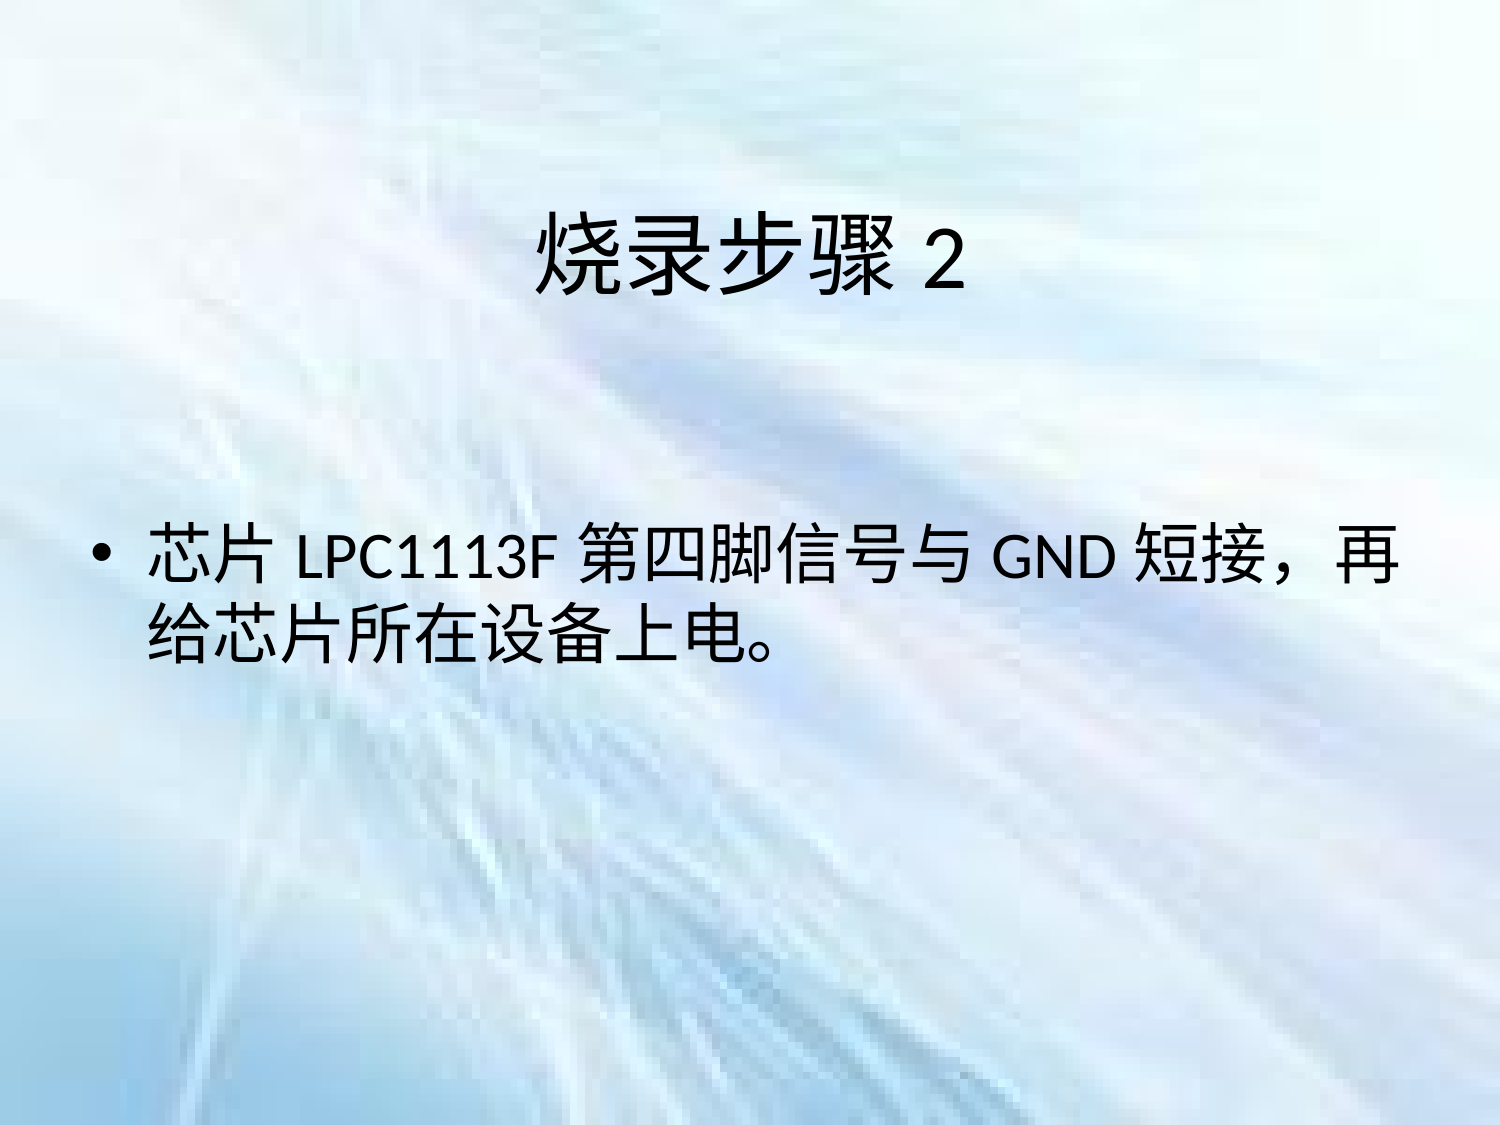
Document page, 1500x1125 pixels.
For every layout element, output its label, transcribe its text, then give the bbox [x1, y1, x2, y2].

title 烧录步骤2 [75, 152, 1425, 352]
list 芯片LPC1113F第四脚信号与GND短接，再给芯片所在设备上电。 [75, 503, 1425, 821]
picture [0, 0, 1500, 1125]
